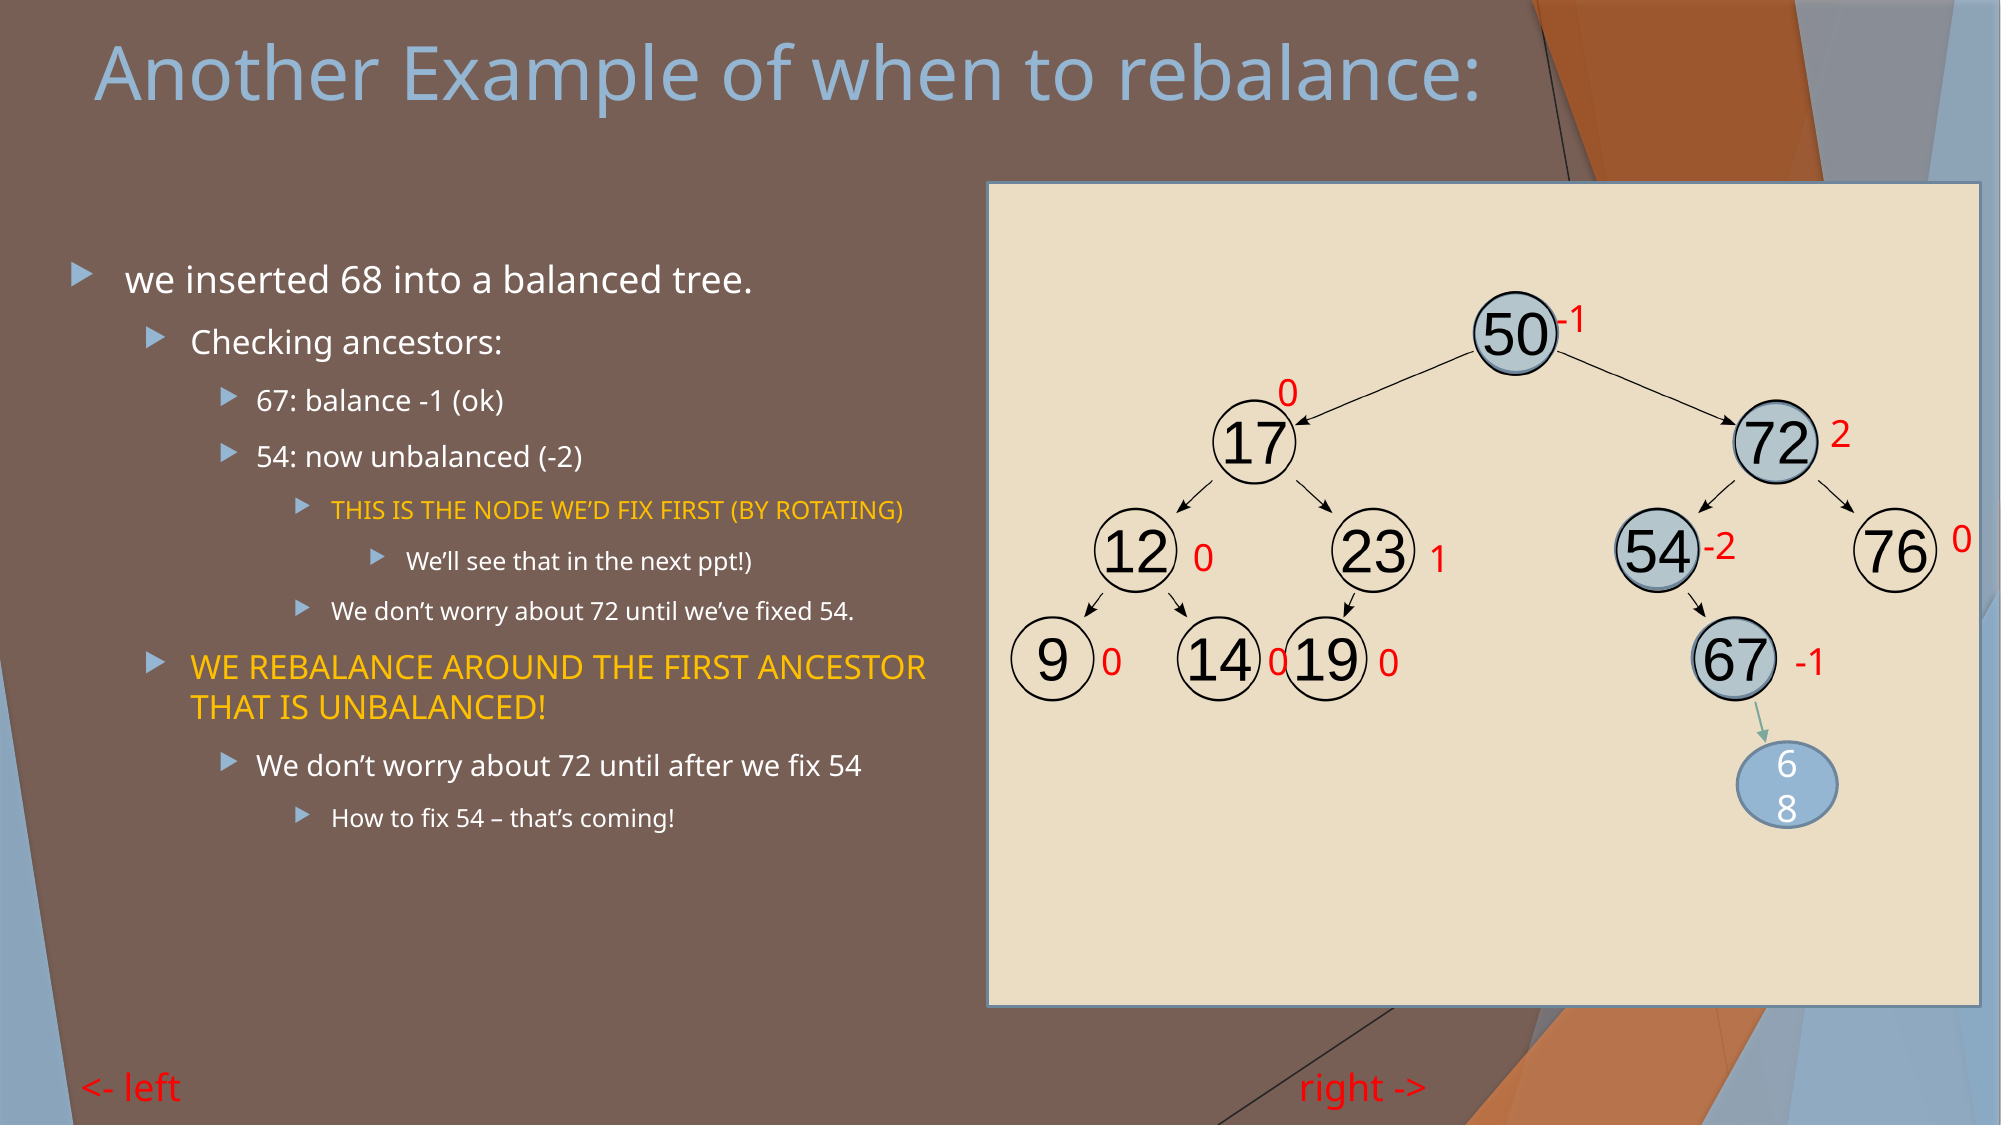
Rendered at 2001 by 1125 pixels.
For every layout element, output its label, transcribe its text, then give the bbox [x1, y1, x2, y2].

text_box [1754, 701, 1767, 744]
picture [1006, 287, 1941, 706]
text_box 0 [1945, 508, 1988, 568]
list we inserted 68 into a balanced tree. Checking ancestors: 67: balance -1 (ok) 54: now unbalanced (-2) THIS IS THE NODE WE’D FIX FIRST (BY ROTATING) We’ll see that in the next ppt!) We don’t worry about 72 until we’ve fixed 54. WE REBALANCE AROUND THE FIRST ANCESTOR THAT IS UNBALANCED! We don’t worry about 72 until after we fix 54 How to fix 54 – that’s coming! [53, 182, 981, 1057]
footer <- left right -> [65, 1056, 1827, 1117]
title Another Example of when to rebalance: [79, 17, 1753, 140]
text_box [986, 181, 1982, 1008]
text_box 68 [1735, 740, 1839, 829]
